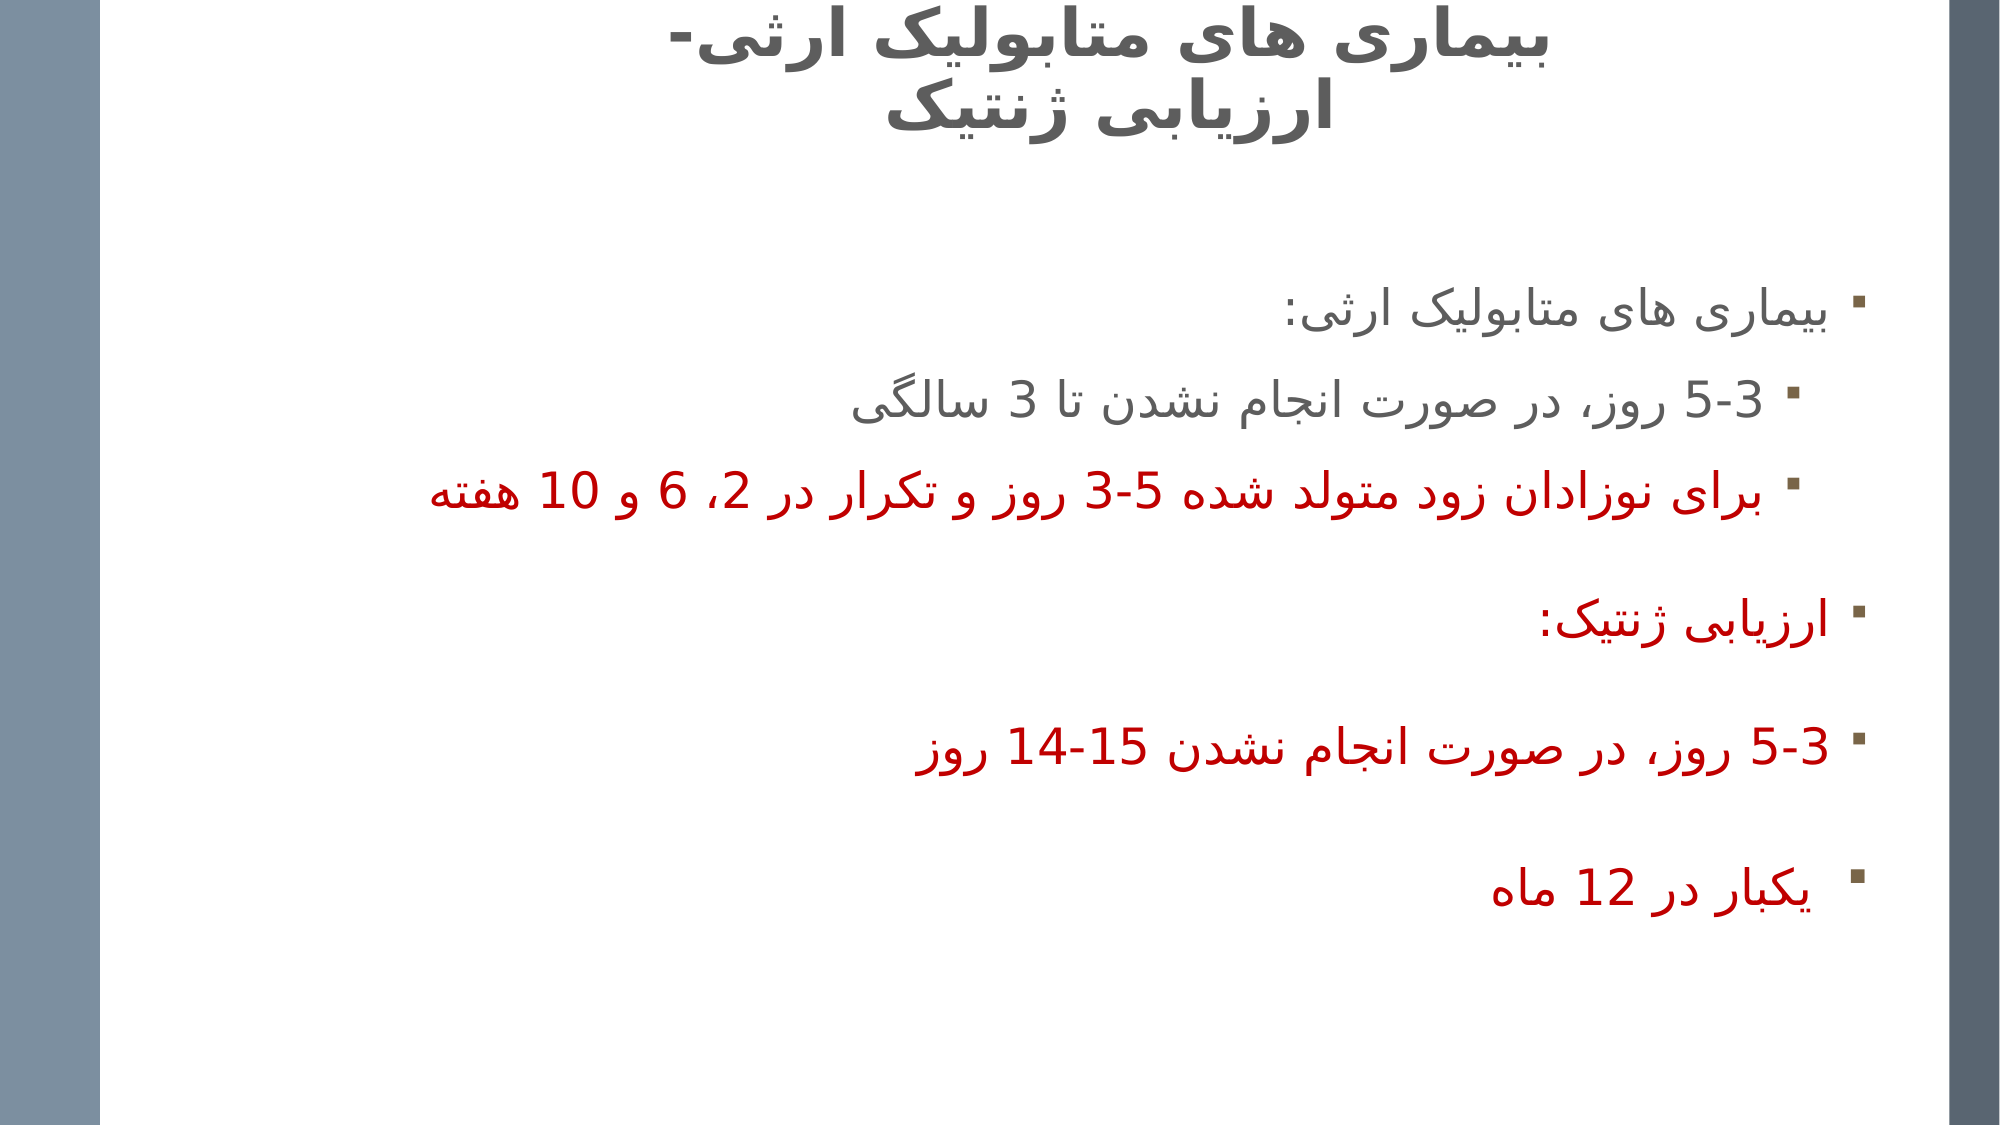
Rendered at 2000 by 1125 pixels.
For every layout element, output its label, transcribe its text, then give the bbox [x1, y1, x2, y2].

title بیماری های متابولیک ارثی- ارزیابی ژنتیک [549, 37, 1672, 150]
list بیماری های متابولیک ارثی: 5-3 روز، در صورت انجام نشدن تا 3 سالگی برای نوزادان زود متولد شده 5-3 روز و تکرار در 2، 6 و 10 هفته ارزیابی ژنتیک: 5-3 روز، در صورت انجام نشدن 15-14 روز یکبار در 12 ماه [262, 275, 1884, 996]
